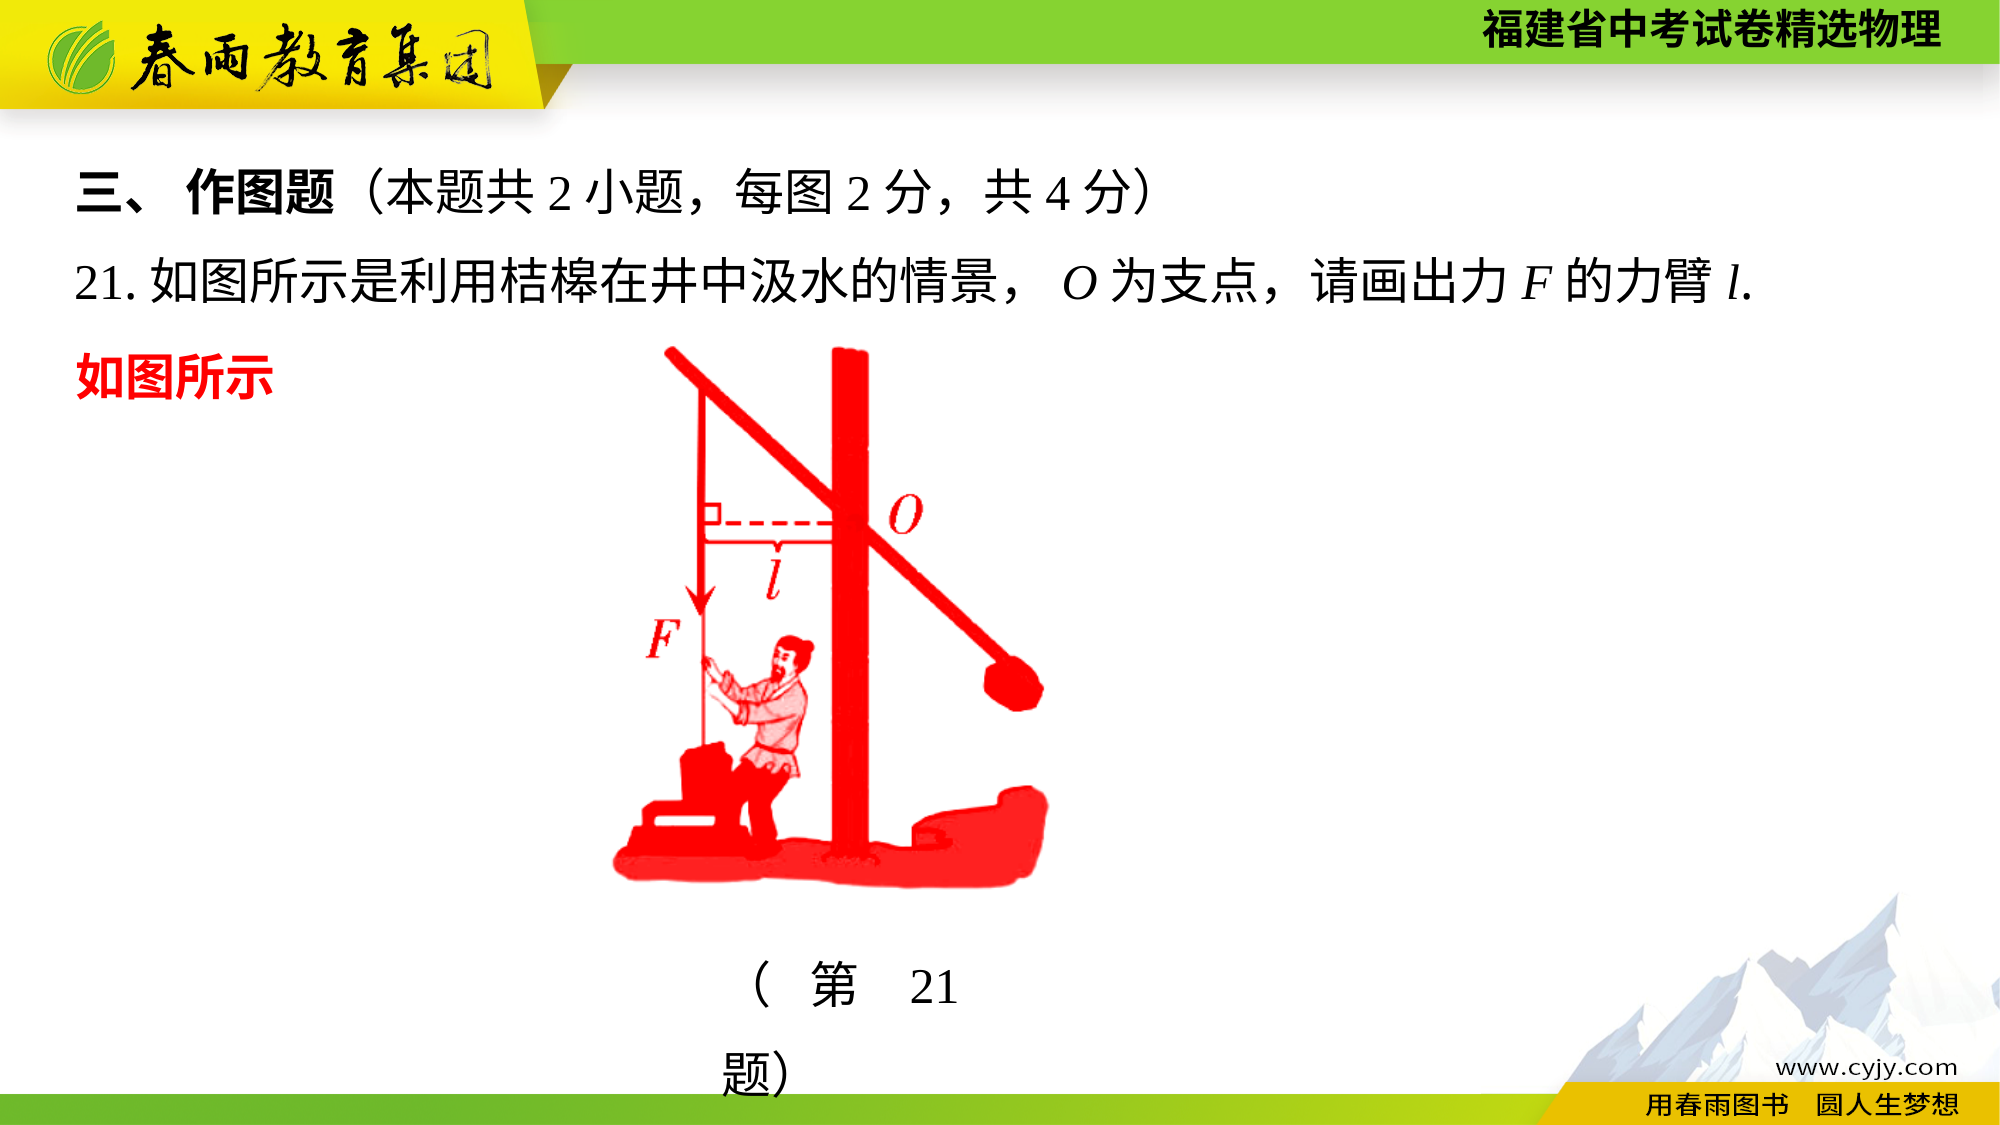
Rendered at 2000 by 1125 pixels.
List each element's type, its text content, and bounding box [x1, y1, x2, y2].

picture [0, 0, 2000, 1125]
list 三、 作图题（本题共2小题，每图2分，共4分） 21.如图所示是利用桔槔在井中汲水的情景，O为支点，请画出力F的力臂l. [59, 122, 1944, 308]
text_box 如图所示 [60, 338, 291, 413]
text_box （第21题） [706, 915, 987, 1021]
